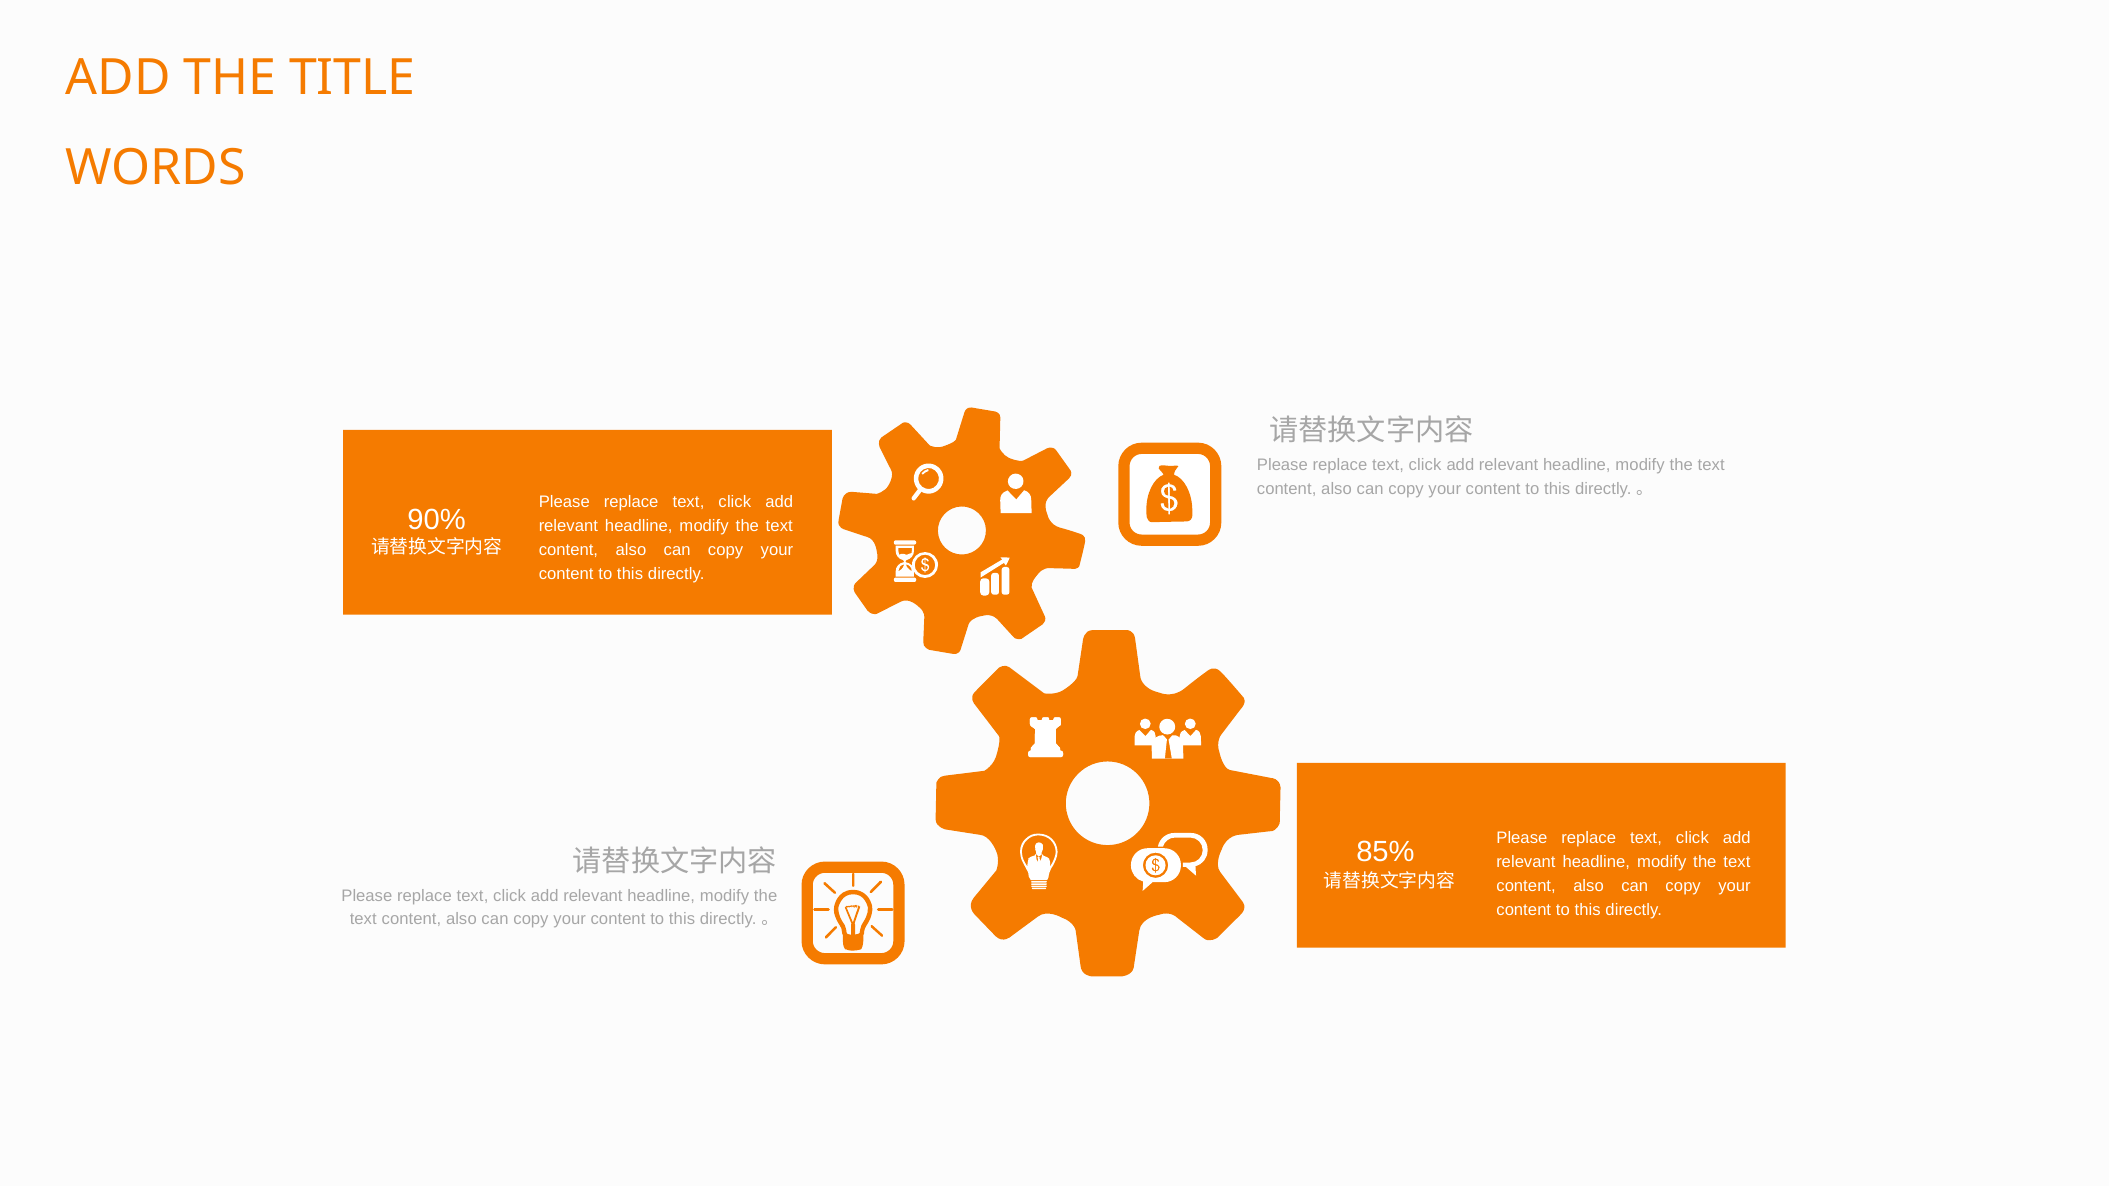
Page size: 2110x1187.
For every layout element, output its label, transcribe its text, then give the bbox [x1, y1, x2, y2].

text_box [837, 406, 1086, 656]
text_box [1256, 404, 1783, 497]
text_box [309, 835, 778, 927]
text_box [1296, 762, 1786, 948]
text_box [935, 630, 1281, 977]
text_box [343, 429, 832, 615]
text_box ADD THE TITLE WORDS [50, 7, 583, 202]
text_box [1123, 448, 1216, 541]
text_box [807, 867, 899, 959]
